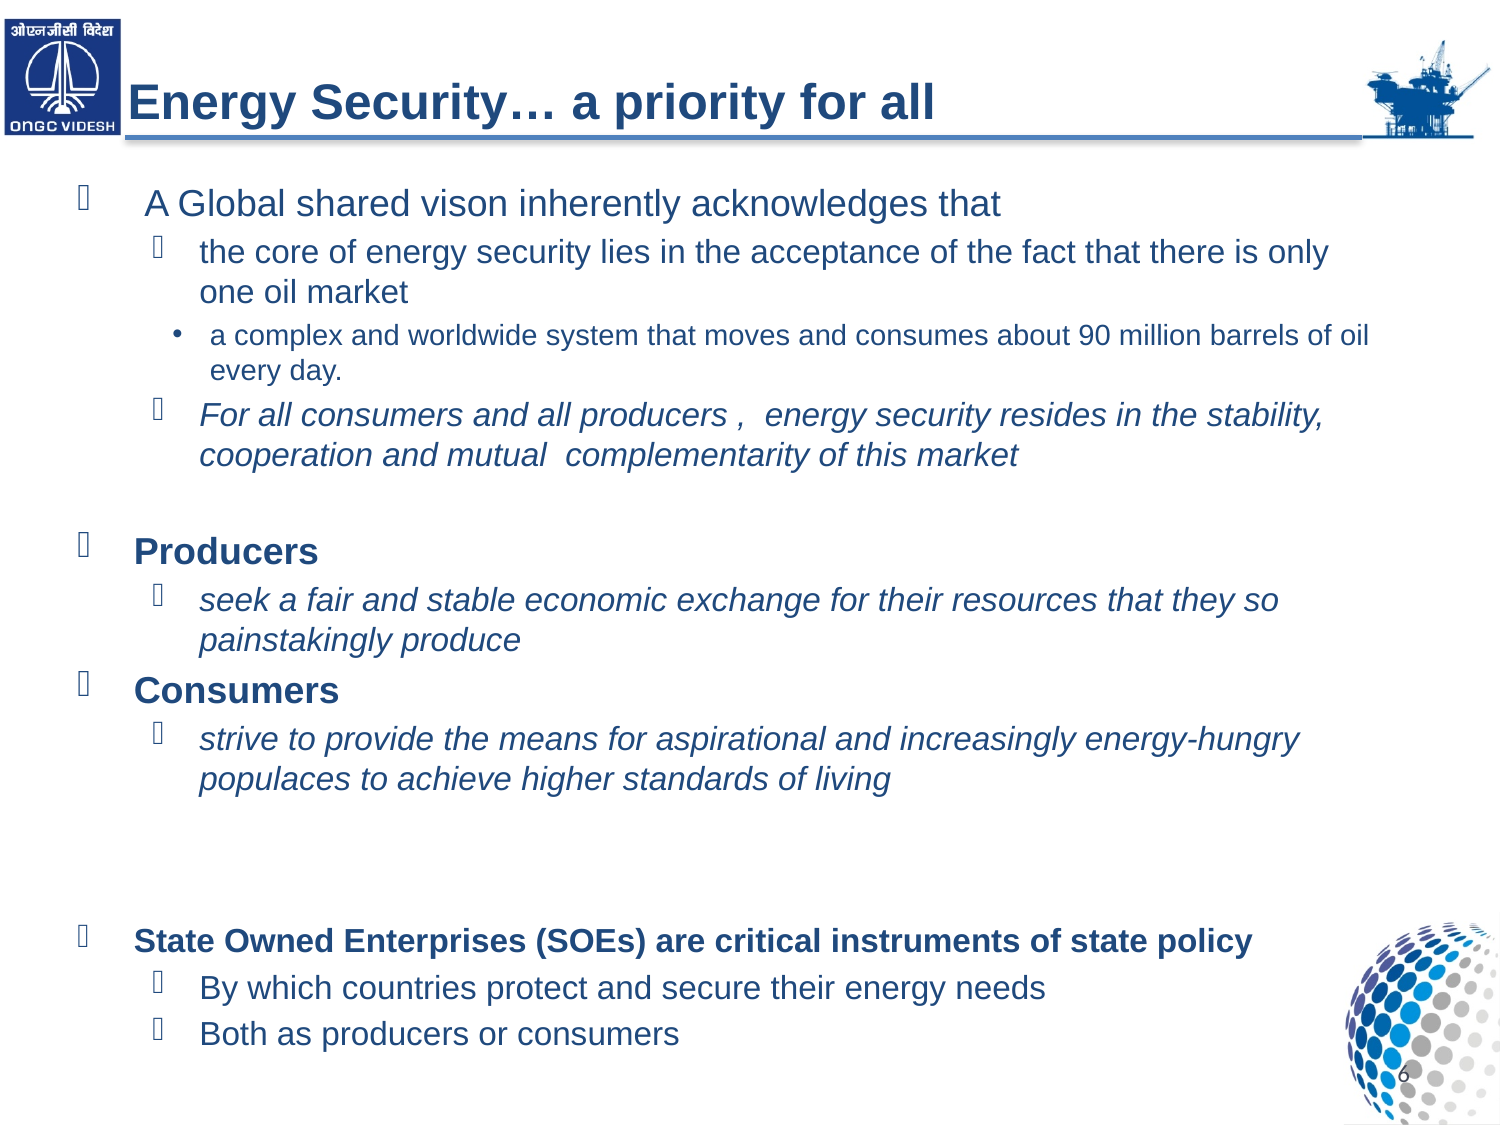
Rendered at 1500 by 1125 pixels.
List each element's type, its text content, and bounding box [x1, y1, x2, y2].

title Energy Security… a priority for all [112, 12, 1388, 137]
list A Global shared vison inherently acknowledges that the core of energy security lies in the acceptance of the fact that there is only one oil market a complex and worldwide system that moves and consumes about 90 million barrels of oil every day. For all consumers and all producers , energy security resides in the stability, cooperation and mutual complementarity of this market Producers seek a fair and stable economic exchange for their resources that they so painstakingly produce Consumers strive to provide the means for aspirational and increasingly energy-hungry populaces to achieve higher standards of living State Owned Enterprises (SOEs) are critical instruments of state policy By which countries protect and secure their energy needs Both as producers or consumers [62, 171, 1388, 1080]
picture [0, 12, 125, 143]
picture [1362, 32, 1494, 145]
picture [1343, 912, 1500, 1125]
slide_number 6 [1074, 1042, 1425, 1103]
